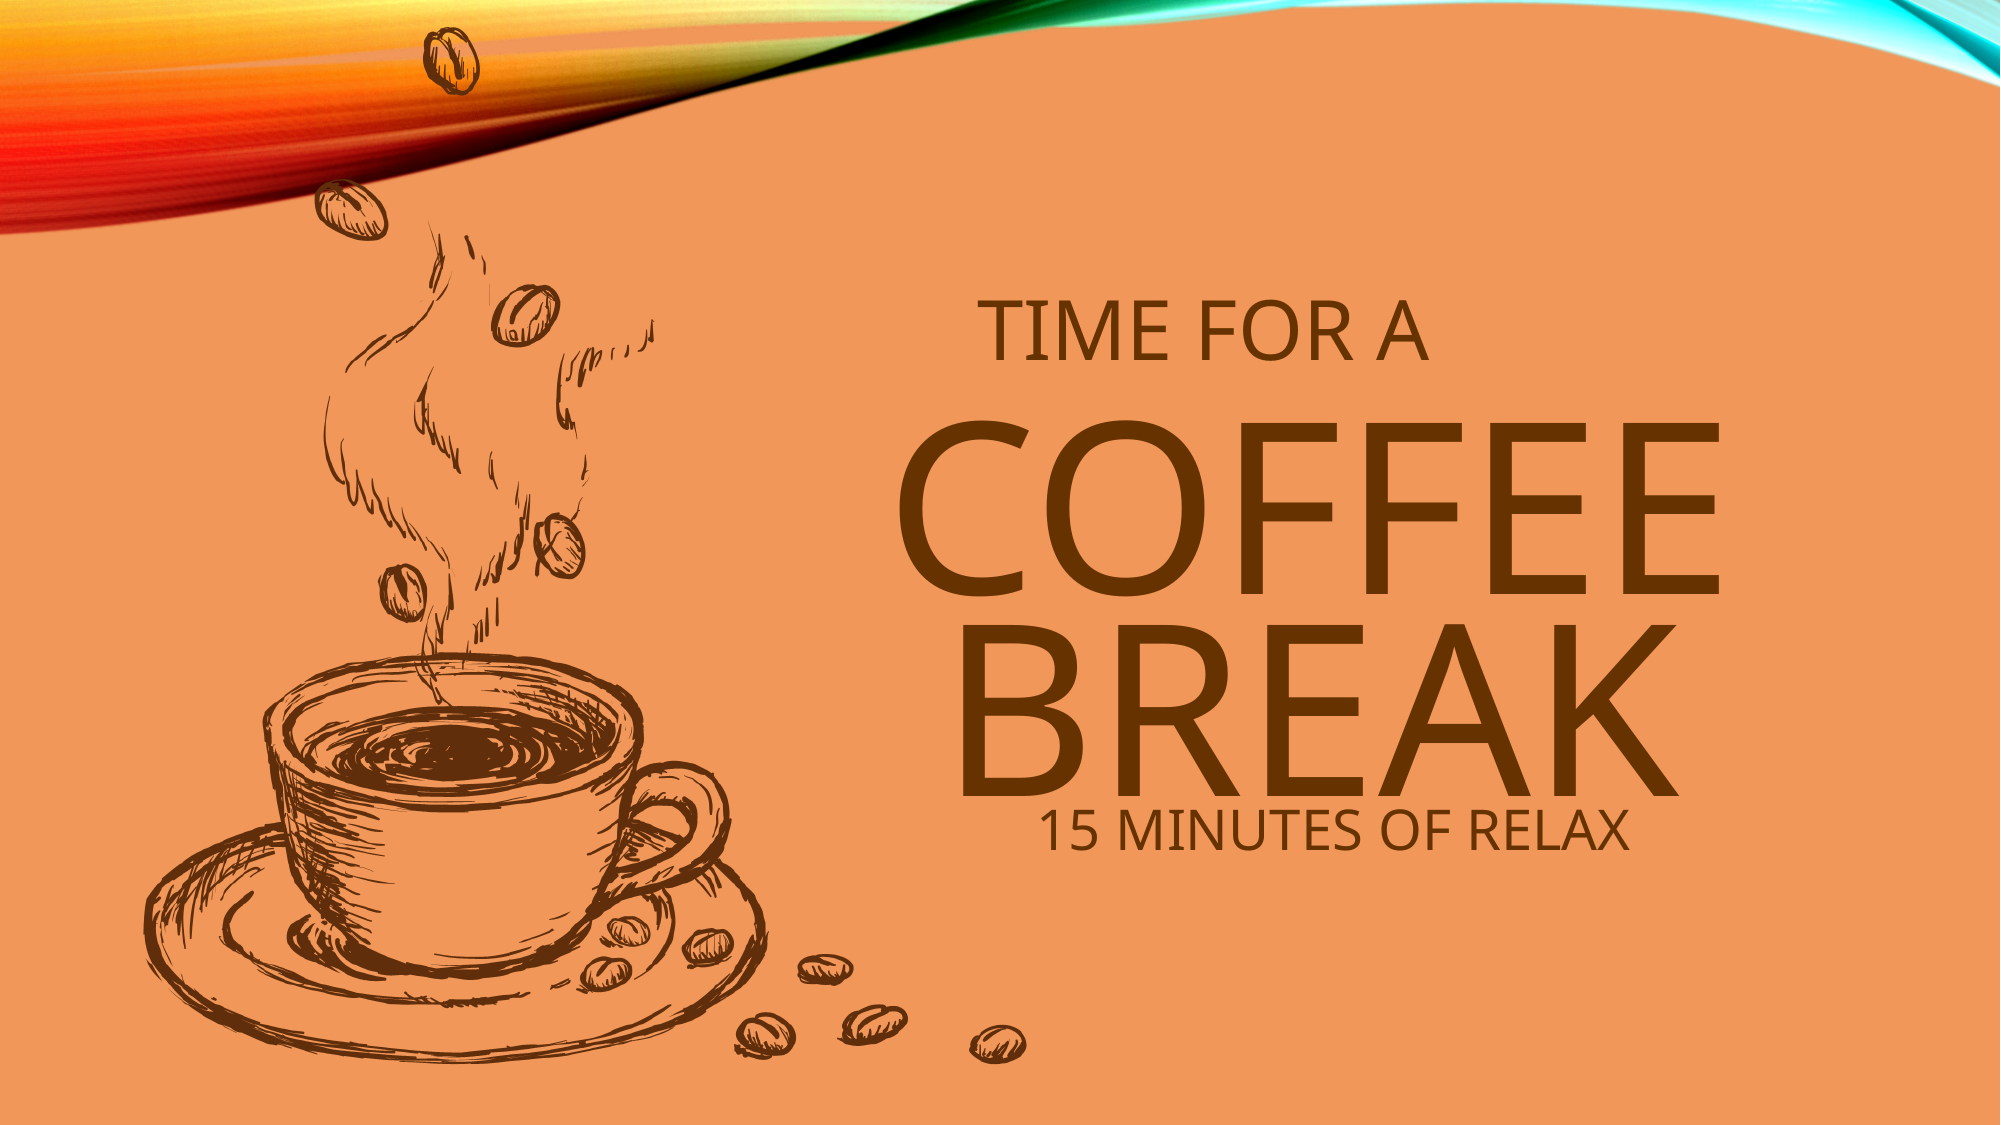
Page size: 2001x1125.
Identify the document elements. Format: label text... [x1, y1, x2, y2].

picture [0, 0, 2000, 1125]
text_box TIME FOR A [1103, 266, 1711, 387]
text_box COFFEE BREAK [1103, 424, 1921, 847]
text_box 15 MINUTES OF RELAX [1103, 783, 1889, 872]
